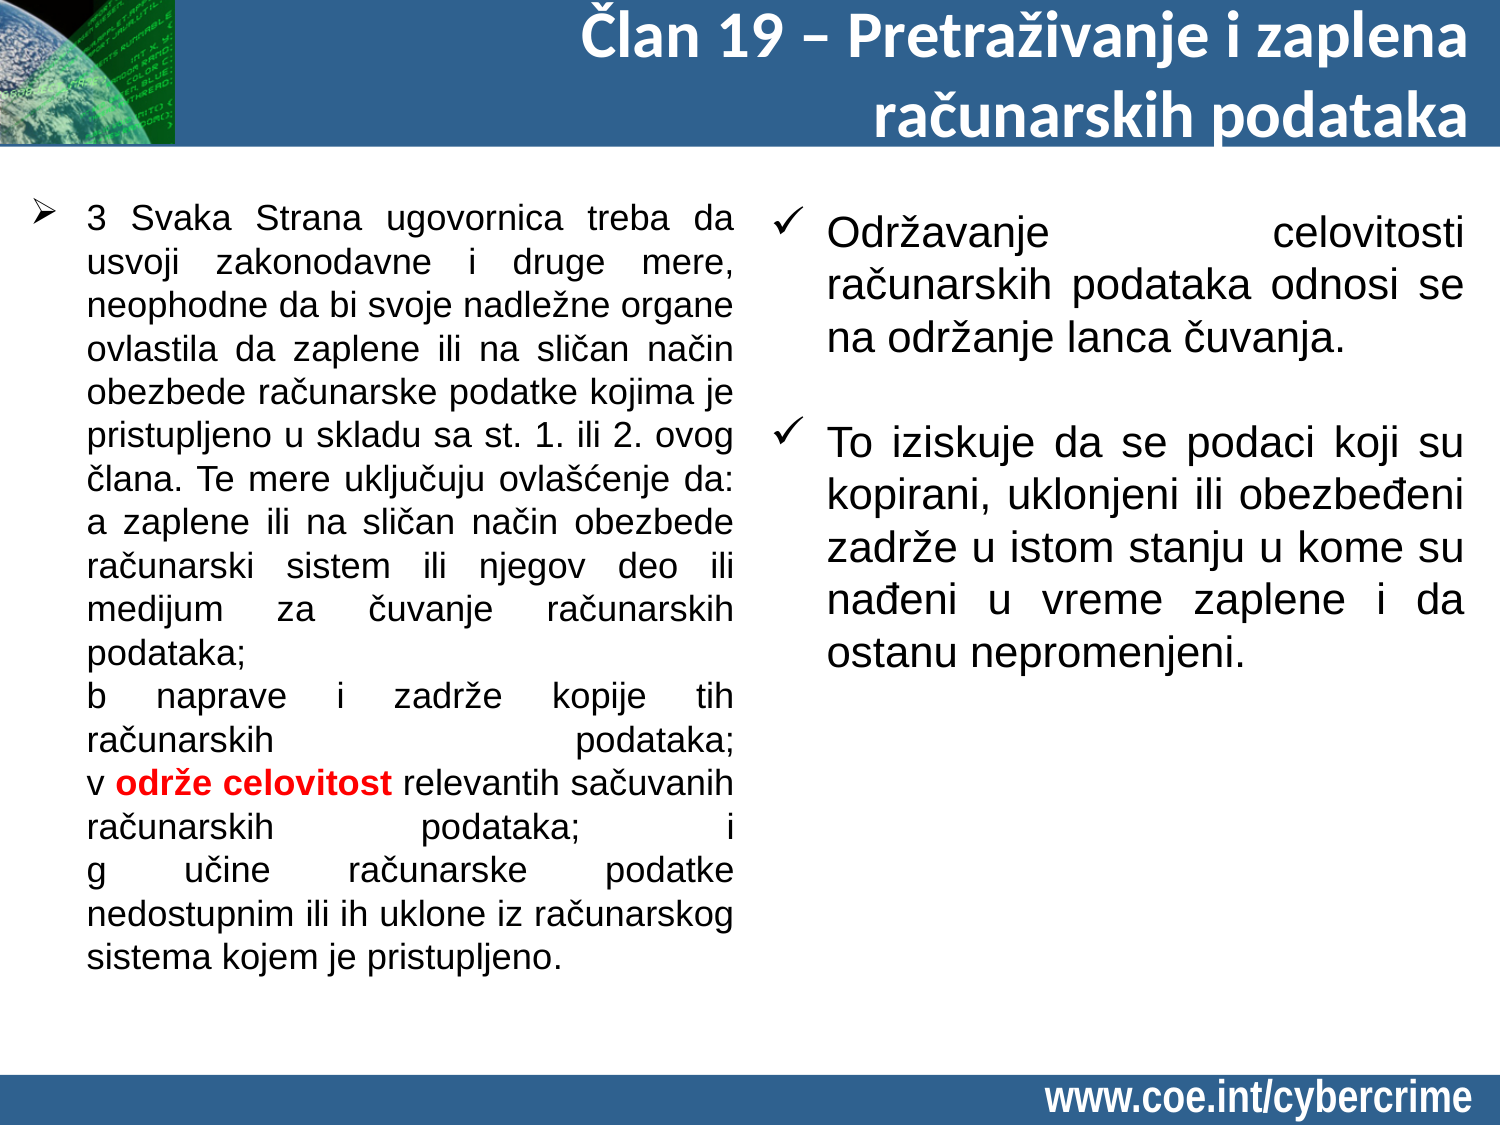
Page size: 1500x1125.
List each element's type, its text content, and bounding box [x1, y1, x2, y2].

text_box Održavanje celovitosti računarskih podataka odnosi se na održanje lanca čuvanja. To iziskuje da se podaci koji su kopirani, uklonjeni ili obezbeđeni zadrže u istom stanju u kome su nađeni u vreme zaplene i da ostanu nepromenjeni. [755, 196, 1480, 684]
picture [0, 0, 175, 144]
text_box 3 Svaka Strana ugovornica treba da usvoji zakonodavne i druge mere, neophodne da bi svoje nadležne organe ovlastila da zaplene ili na sličan način obezbede računarske podatke kojima je pristupljeno u skladu sa st. 1. ili 2. ovog člana. Te mere uključuju ovlašćenje da: a zaplene ili na sličan način obezbede računarski sistem ili njegov deo ili medijum za čuvanje računarskih podataka; b naprave i zadrže kopije tih računarskih podataka; v održe celovitost relevantih sačuvanih računarskih podataka; i g učine računarske podatke nedostupnim ili ih uklone iz računarskog sistema kojem je pristupljeno. [15, 186, 750, 985]
text_box [0, 1073, 1030, 1125]
text_box Član 19 – Pretraživanje i zaplena računarskih podataka [177, 0, 1500, 149]
text_box www.coe.int/cybercrime [1030, 1059, 1500, 1125]
